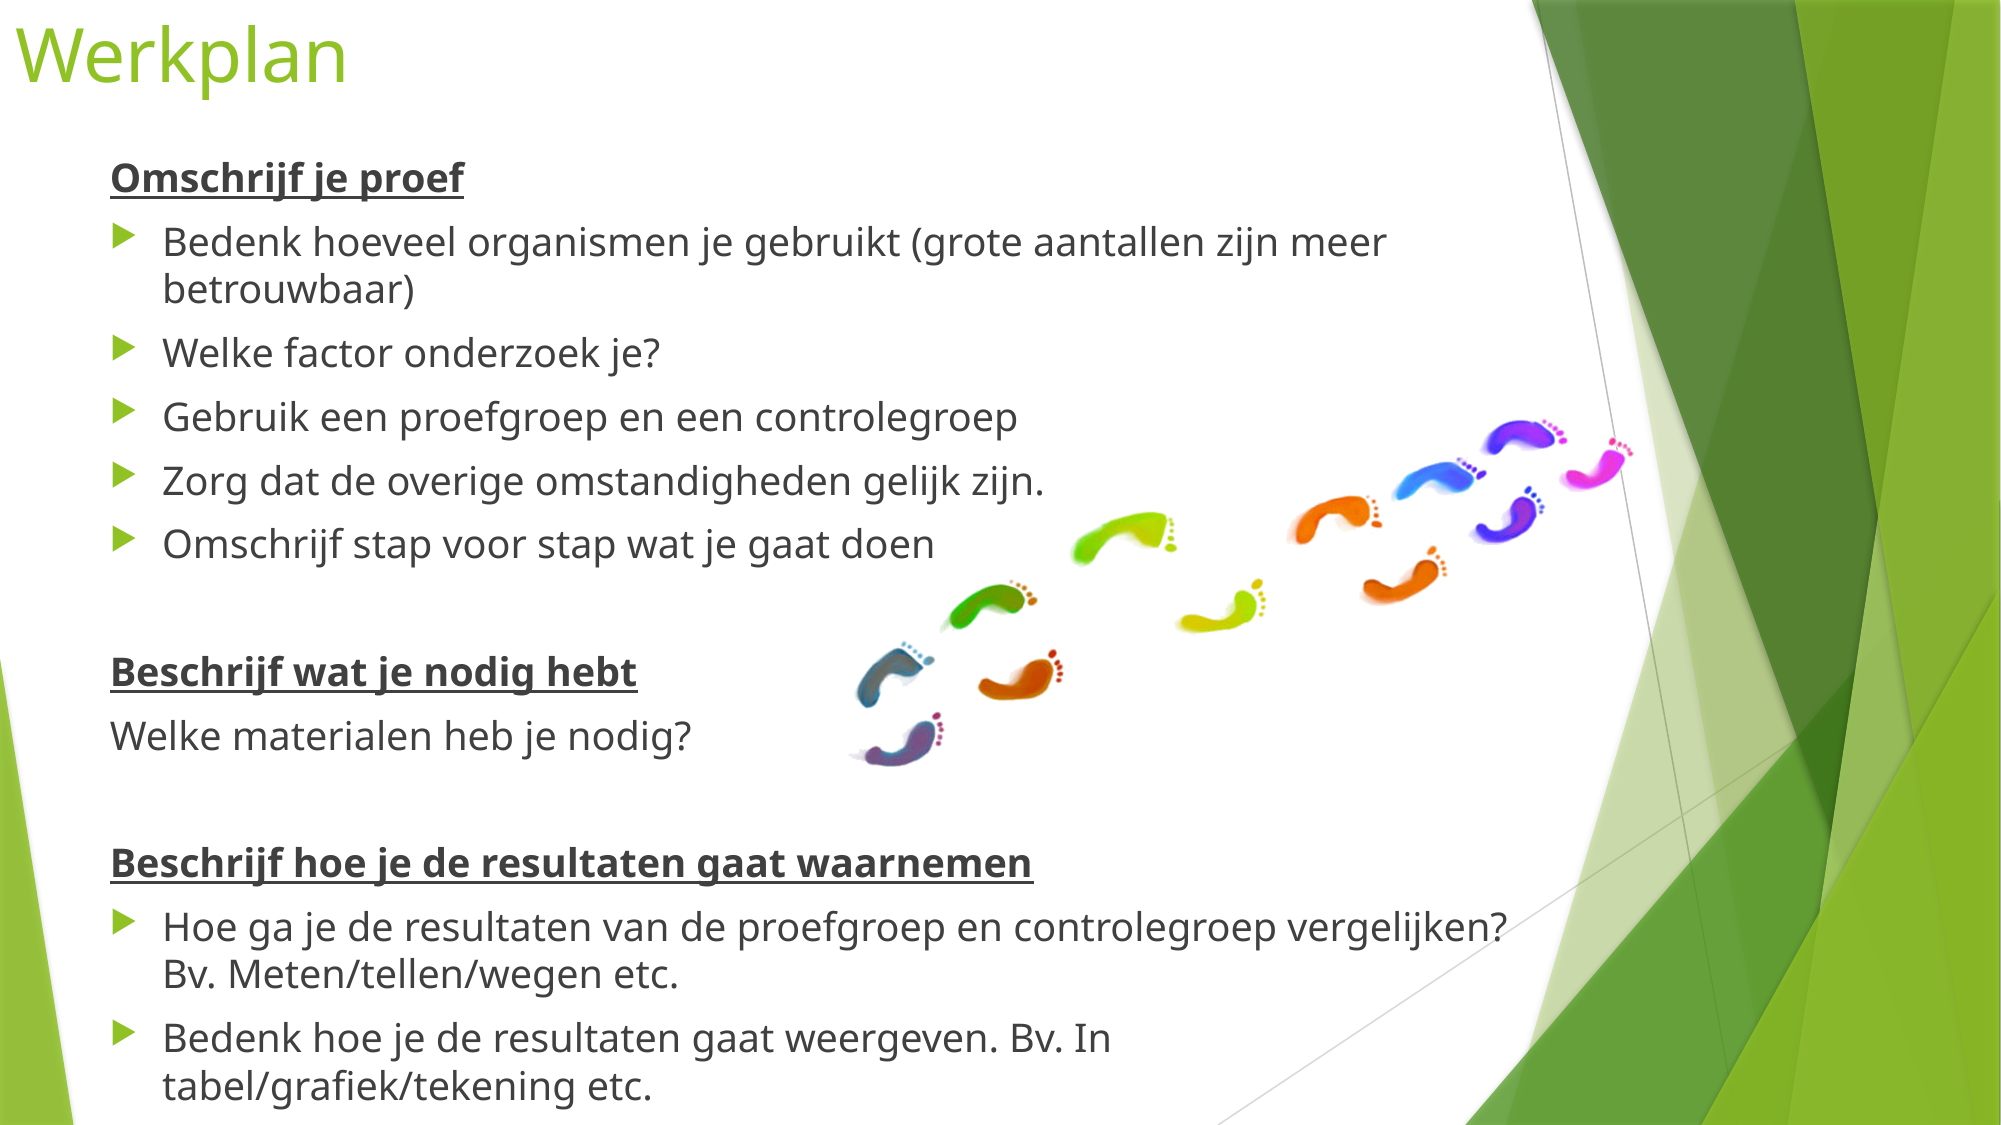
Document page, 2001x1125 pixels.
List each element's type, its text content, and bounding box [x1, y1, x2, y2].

title Werkplan [0, 0, 1411, 217]
picture [807, 361, 1656, 810]
list Omschrijf je proef Bedenk hoeveel organismen je gebruikt (grote aantallen zijn meer betrouwbaar) Welke factor onderzoek je? Gebruik een proefgroep en een controlegroep Zorg dat de overige omstandigheden gelijk zijn. Omschrijf stap voor stap wat je gaat doen Beschrijf wat je nodig hebt Welke materialen heb je nodig? Beschrijf hoe je de resultaten gaat waarnemen Hoe ga je de resultaten van de proefgroep en controlegroep vergelijken? Bv. Meten/tellen/wegen etc. Bedenk hoe je de resultaten gaat weergeven. Bv. In tabel/grafiek/tekening etc. [94, 145, 1551, 1125]
